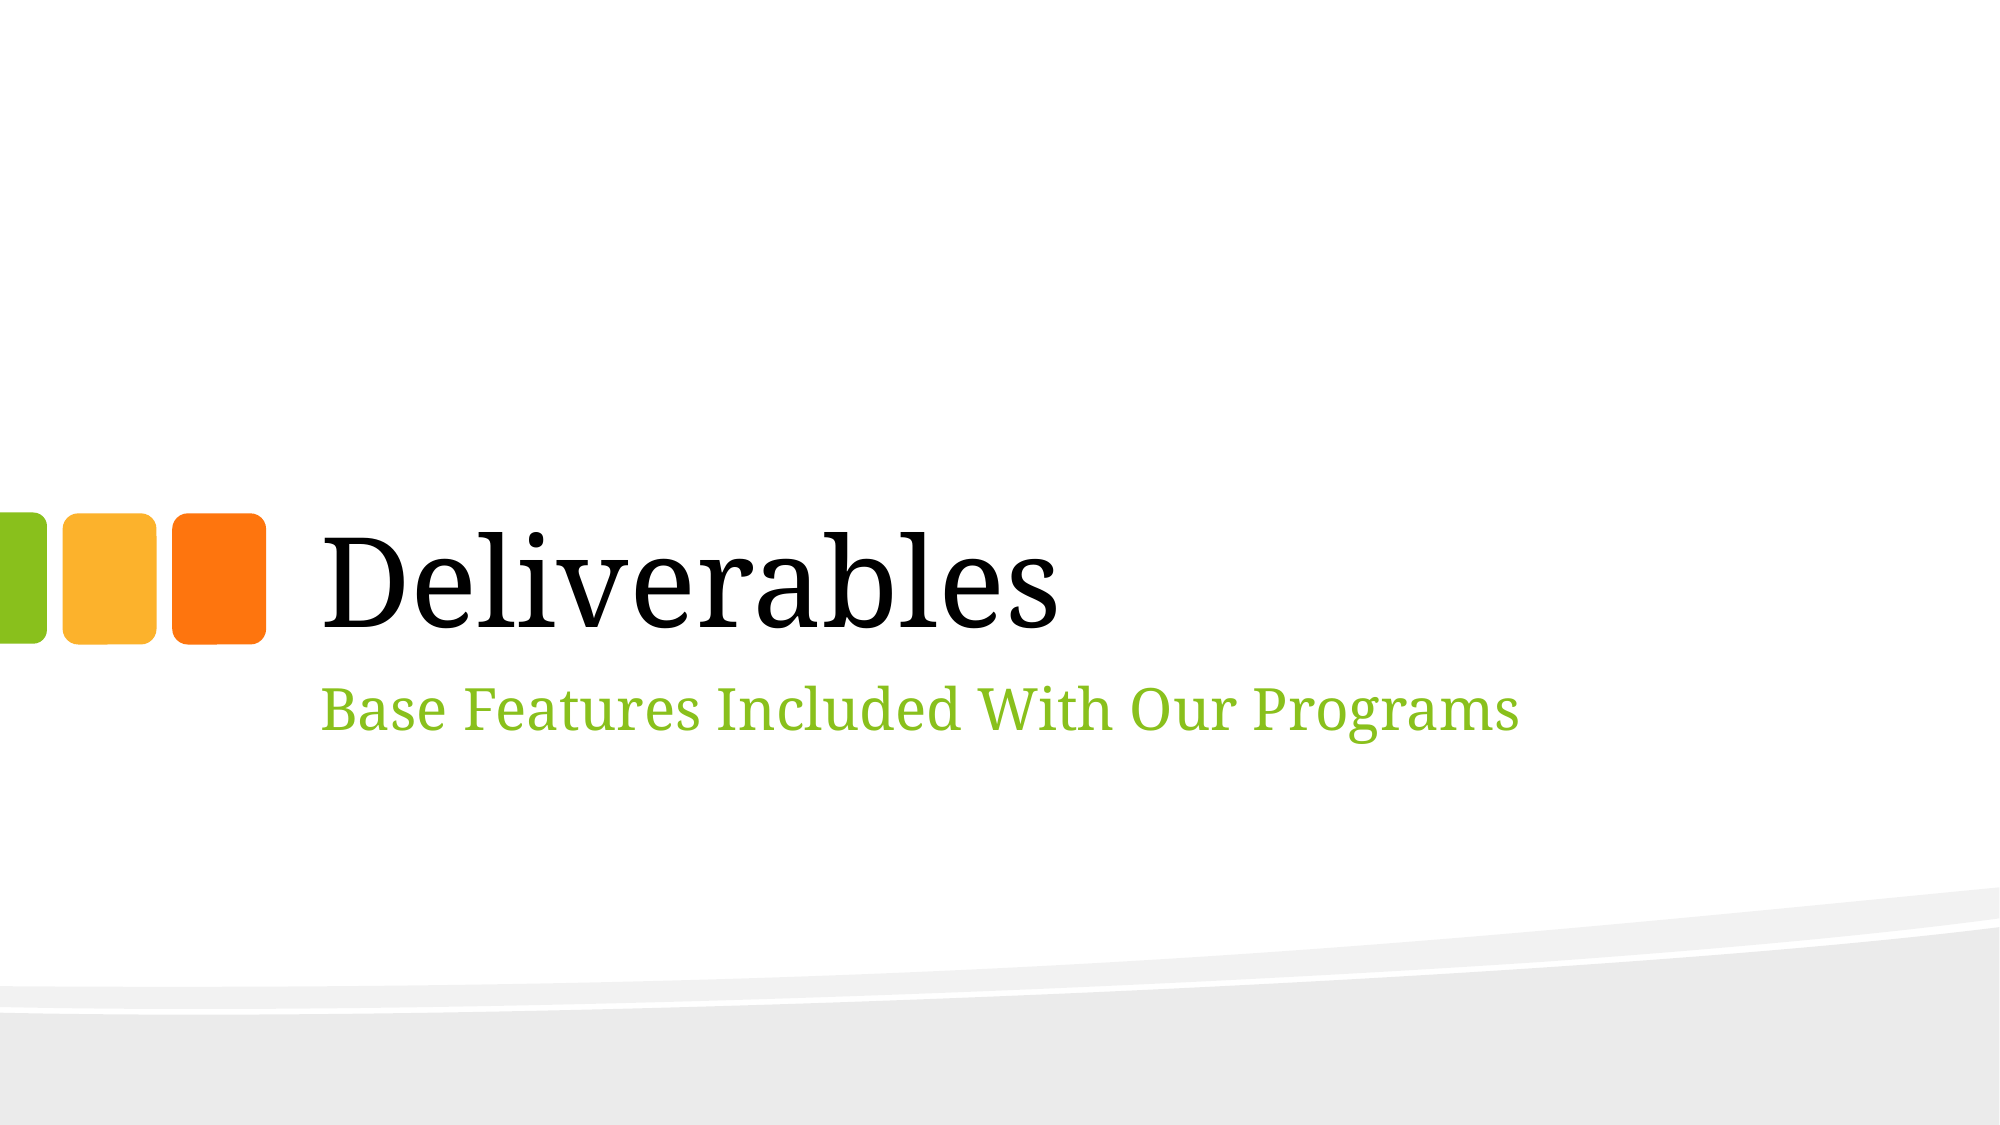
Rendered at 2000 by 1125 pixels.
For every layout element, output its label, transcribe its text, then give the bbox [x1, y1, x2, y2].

list Base Features Included With Our Programs [299, 669, 1800, 823]
title Deliverables [299, 317, 1800, 663]
